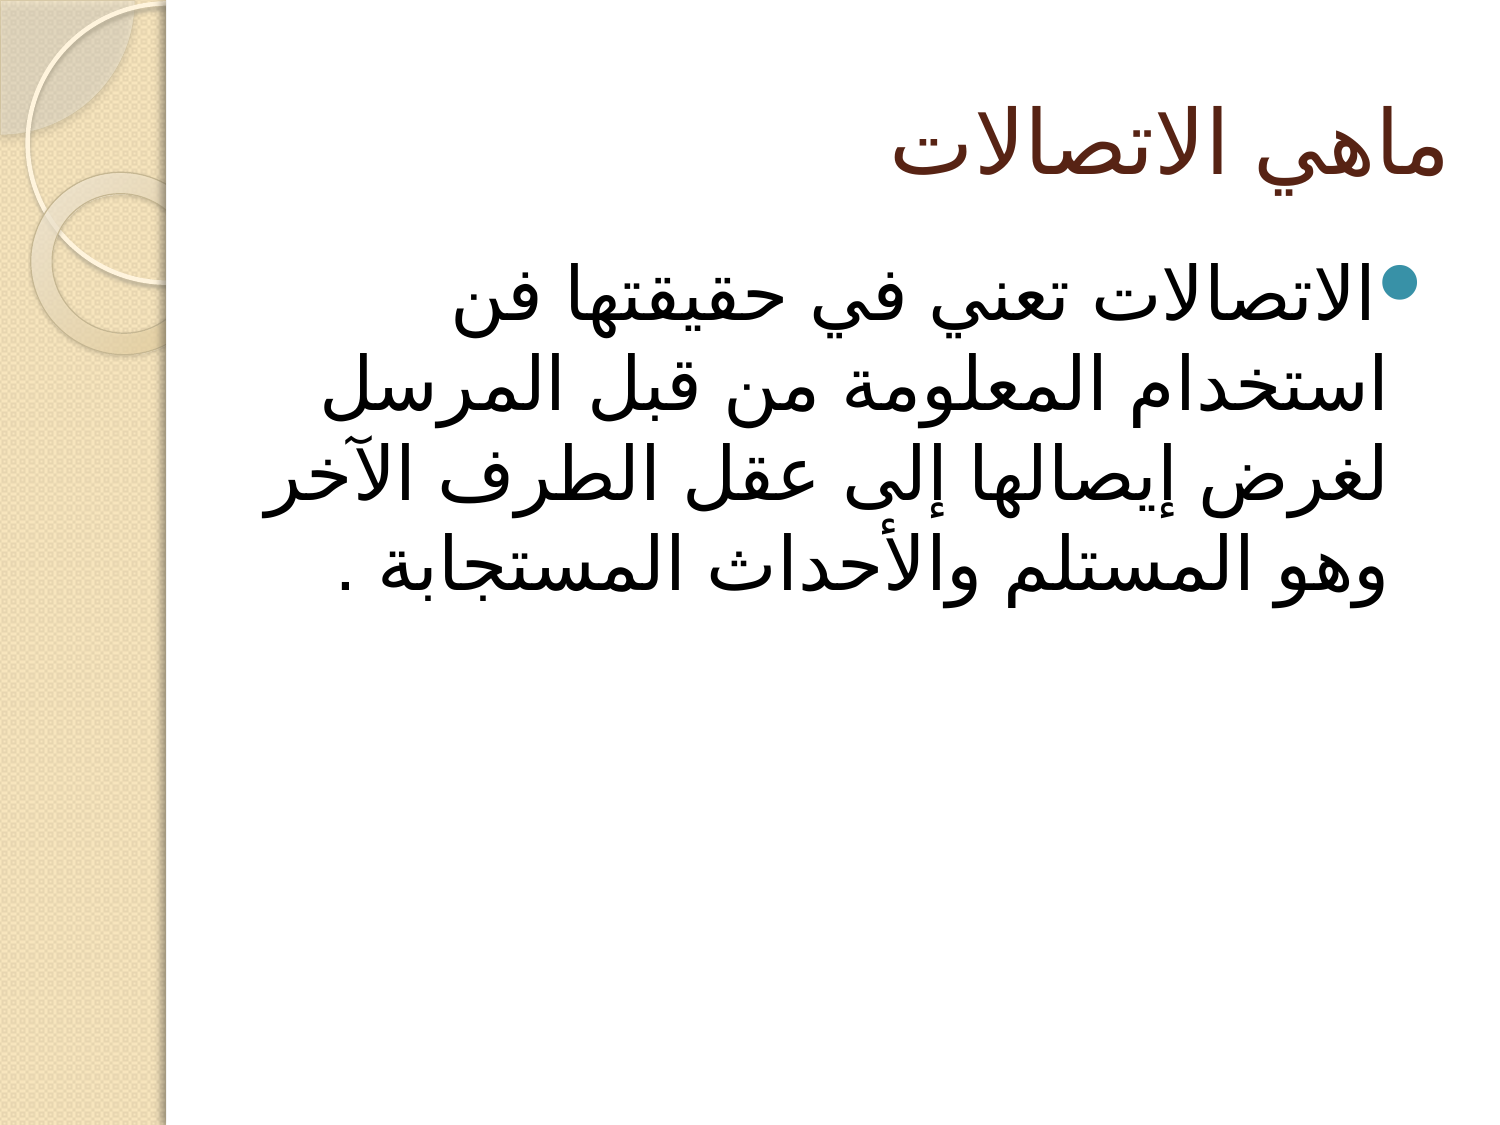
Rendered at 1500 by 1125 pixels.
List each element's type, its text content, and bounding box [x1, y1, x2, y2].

title ماهي الاتصالات [235, 45, 1466, 233]
list الاتصالات تعني في حقيقتها فن استخدام المعلومة من قبل المرسل لغرض إيصالها إلى عقل الطرف الآخر وهو المستلم والأحداث المستجابة . [235, 237, 1466, 1025]
